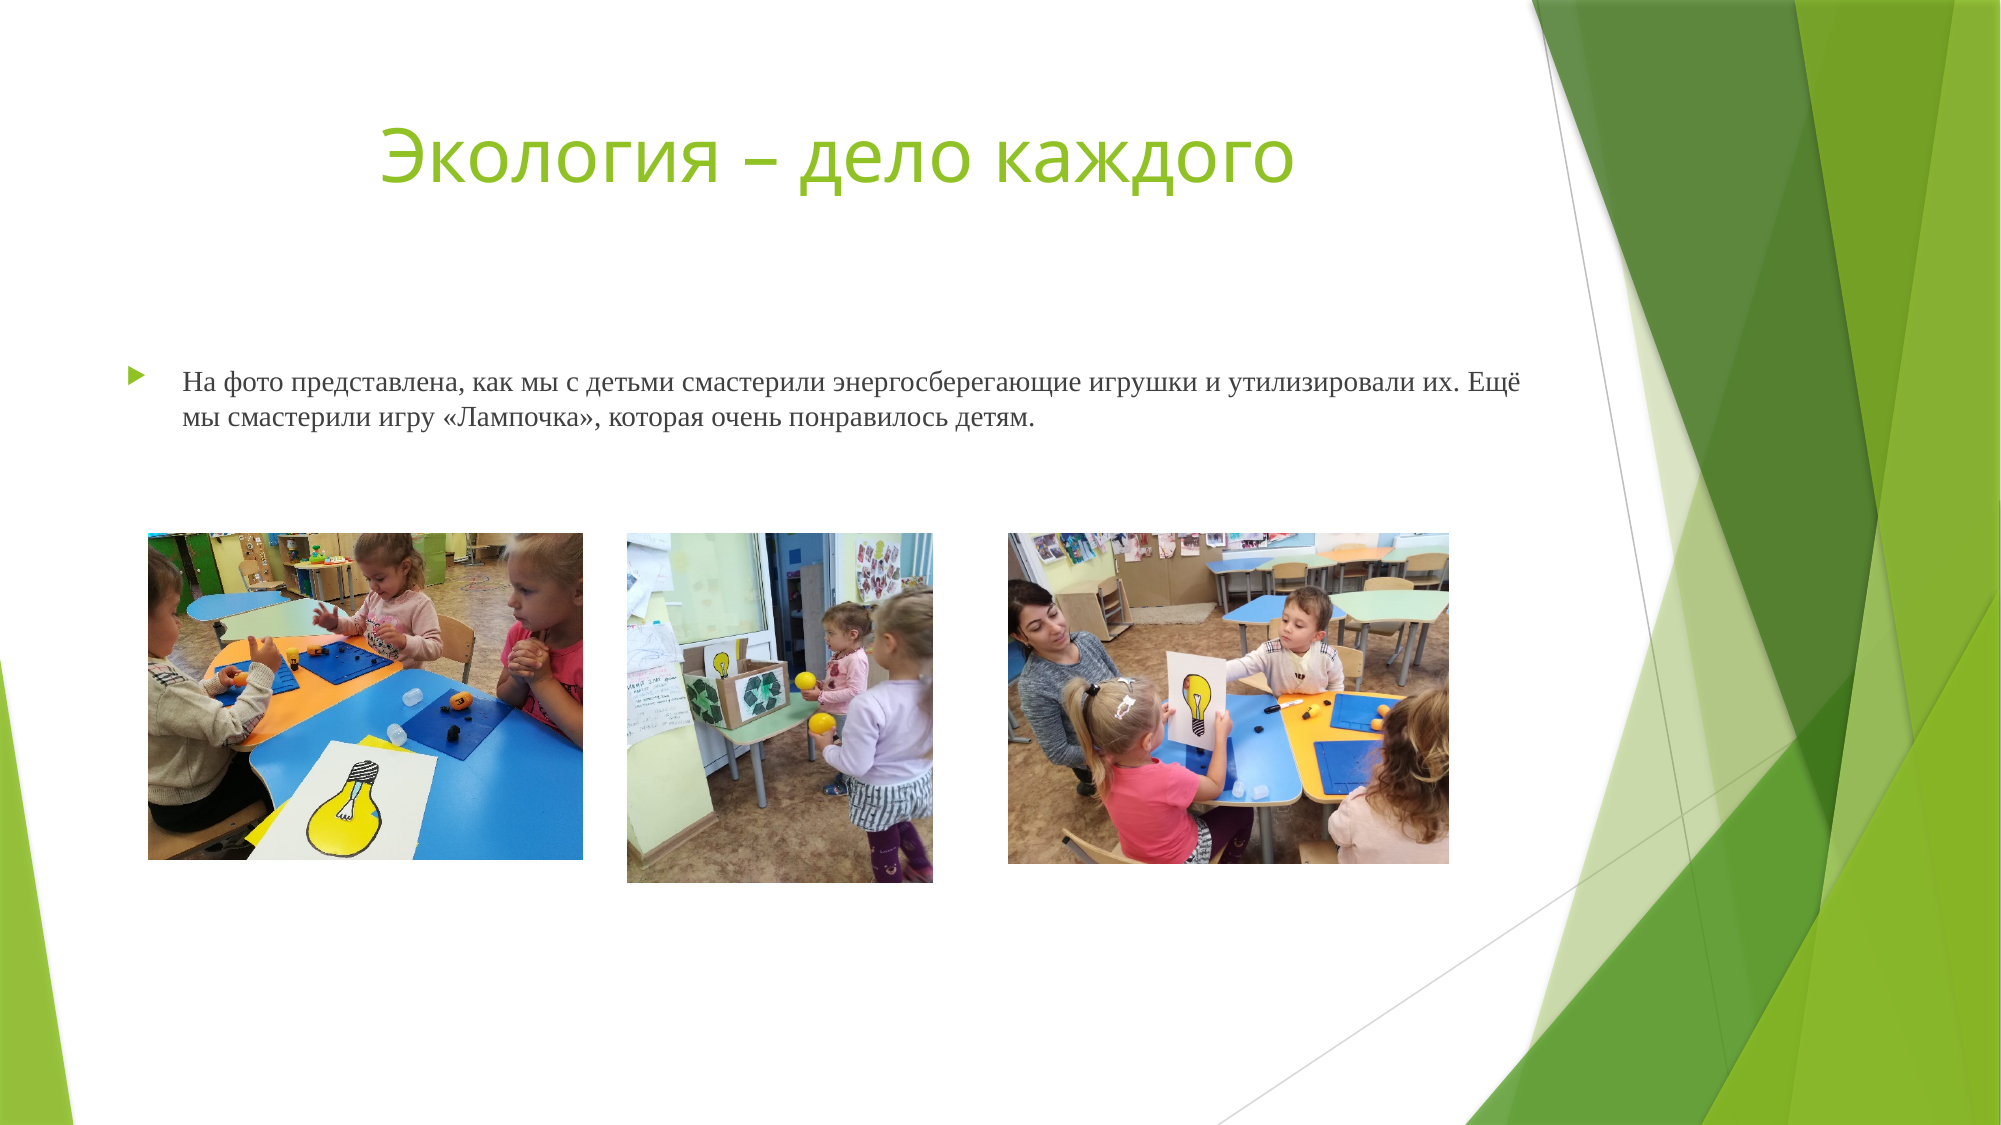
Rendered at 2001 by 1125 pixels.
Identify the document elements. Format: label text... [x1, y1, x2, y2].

list На фото представлена, как мы с детьми смастерили энергосберегающие игрушки и утилизировали их. Ещё мы смастерили игру «Лампочка», которая очень понравилось детям. [111, 354, 1577, 992]
title Экология – дело каждого [365, 99, 1359, 317]
picture [147, 532, 584, 860]
picture [626, 532, 933, 883]
picture [1007, 532, 1449, 865]
